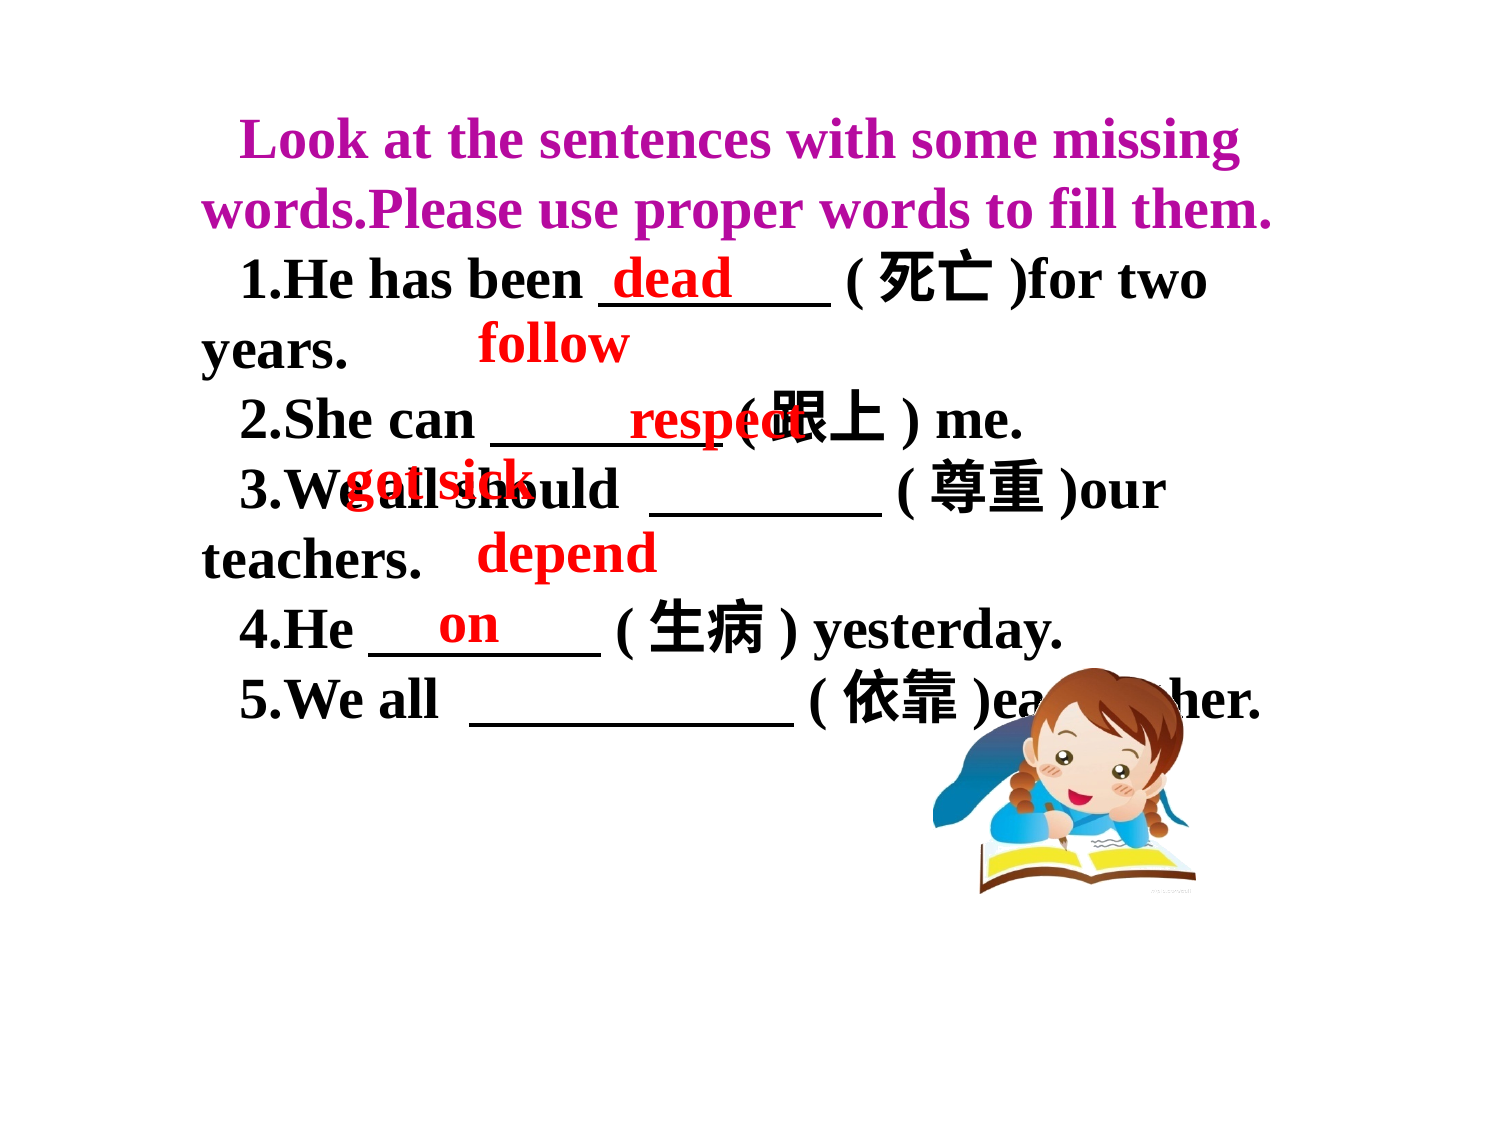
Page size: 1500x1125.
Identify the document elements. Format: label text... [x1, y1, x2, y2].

text_box follow [463, 296, 646, 382]
text_box respect [614, 373, 822, 458]
text_box dead [597, 232, 748, 317]
text_box depend on [424, 506, 712, 591]
text_box got sick [331, 434, 551, 519]
picture [933, 667, 1197, 894]
text_box Look at the sentences with some missing words.Please use proper words to fill them. 1.He has been (死亡)for two years. 2.She can (跟上) me. 3.We all should (尊重)our teachers. 4.He (生病) yesterday. 5.We all (依靠)each other. [187, 93, 1313, 808]
